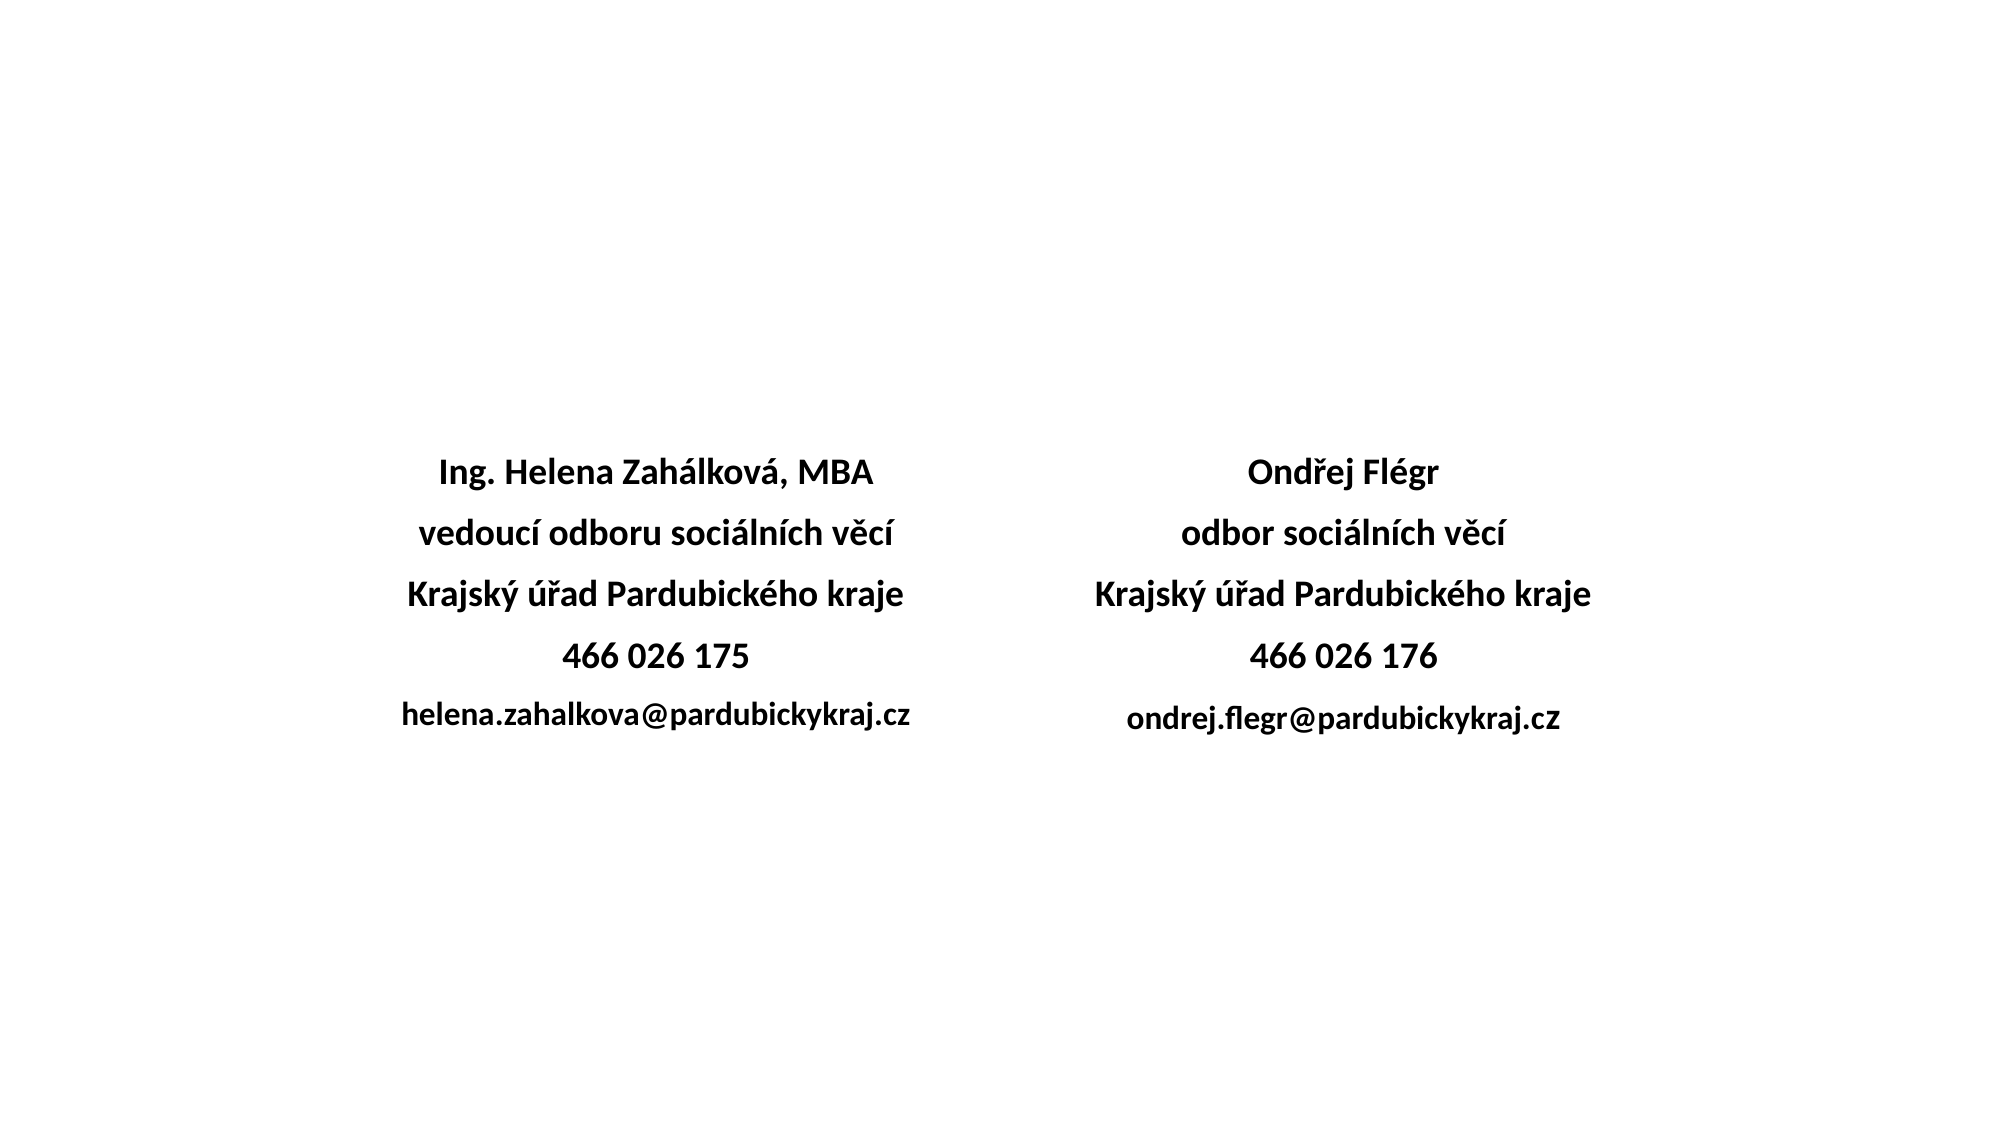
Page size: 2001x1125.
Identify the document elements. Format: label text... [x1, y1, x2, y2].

list Ondřej Flégr odbor sociálních věcí Krajský úřad Pardubického kraje 466 026 176 ondrej.flegr@pardubickykraj.cz [1012, 444, 1675, 1005]
list Ing. Helena Zahálková, MBA vedoucí odboru sociálních věcí Krajský úřad Pardubického kraje 466 026 175 helena.zahalkova@pardubickykraj.cz [324, 444, 988, 1005]
